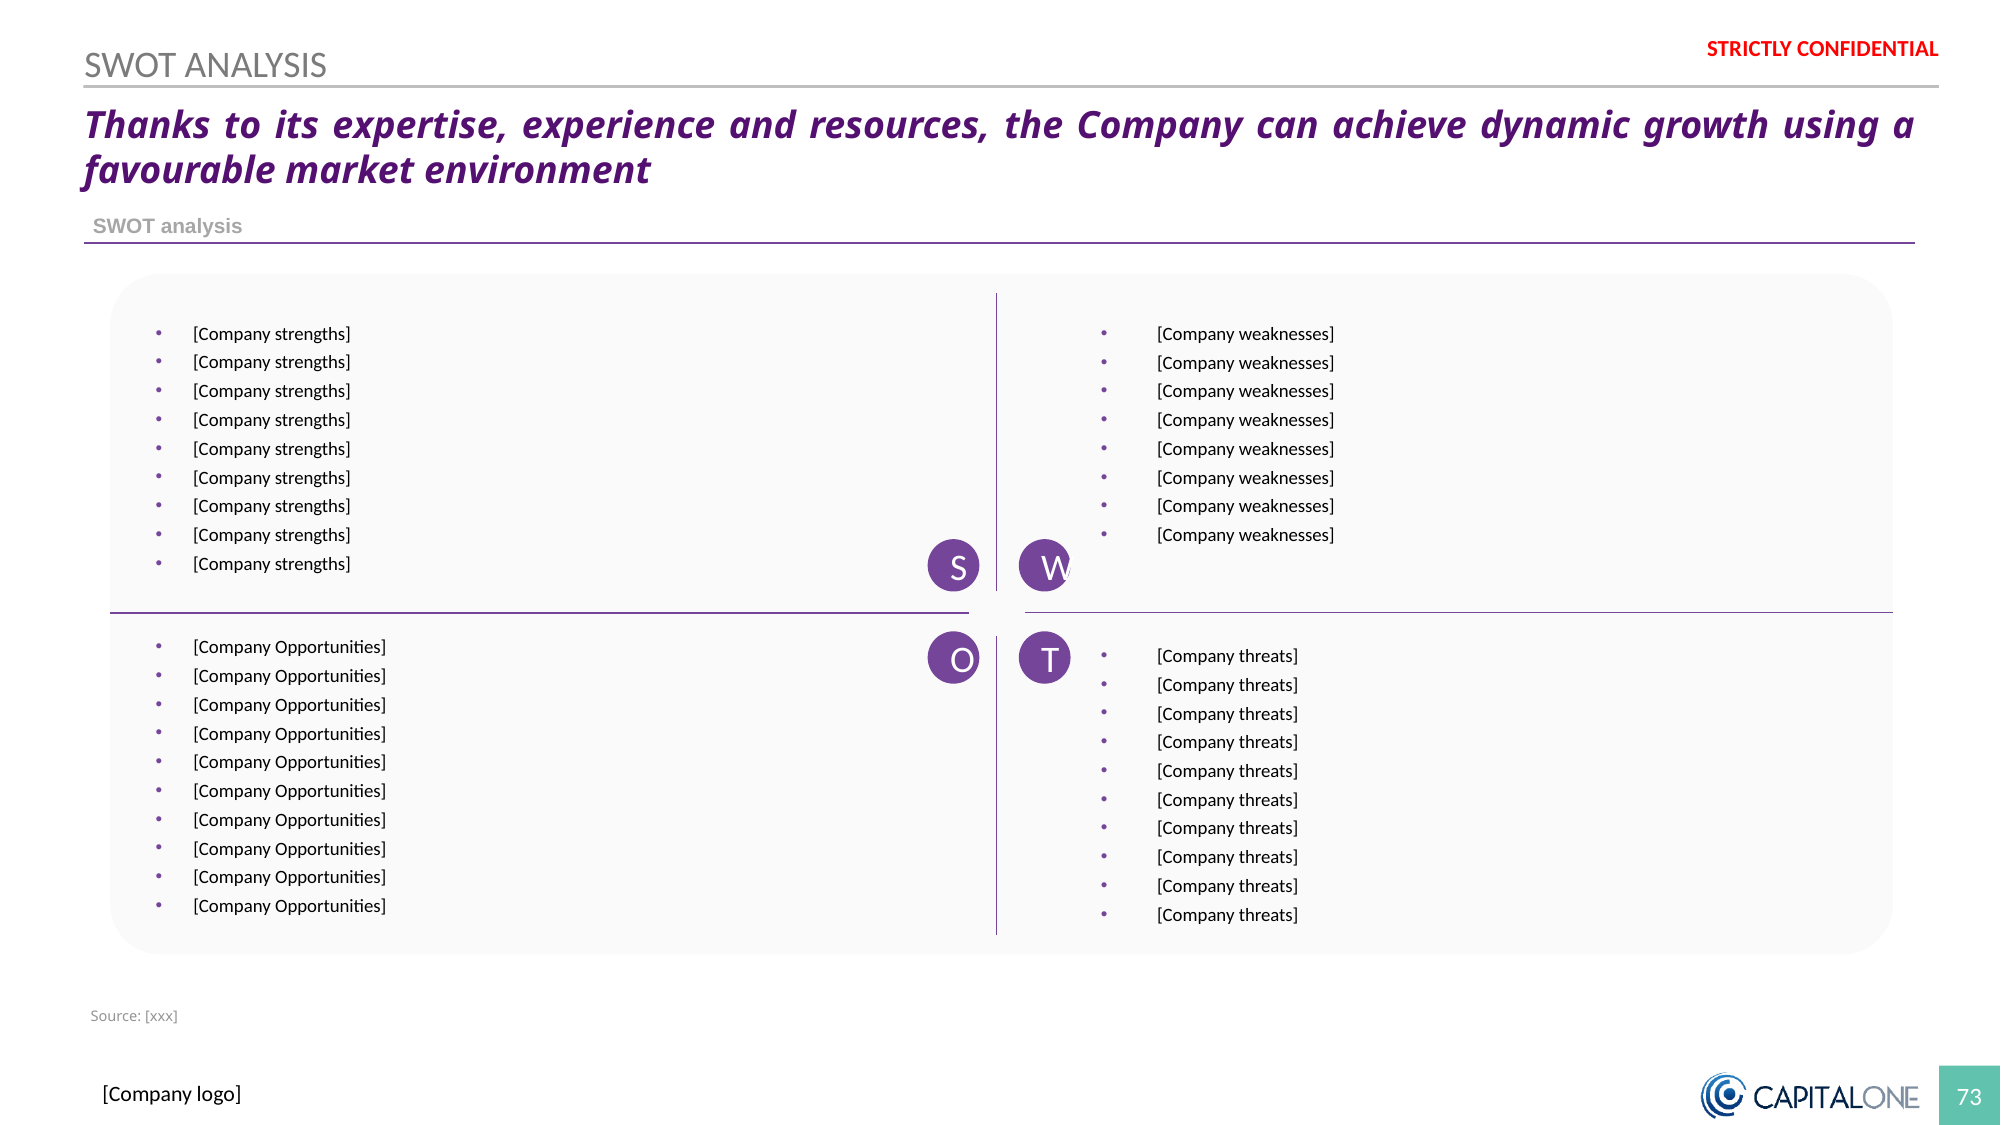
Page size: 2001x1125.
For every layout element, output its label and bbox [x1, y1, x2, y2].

text_box [75, 999, 713, 1032]
picture [1700, 1066, 1933, 1125]
text_box [83, 101, 1916, 273]
text_box [110, 274, 1893, 955]
text_box [69, 30, 1900, 70]
